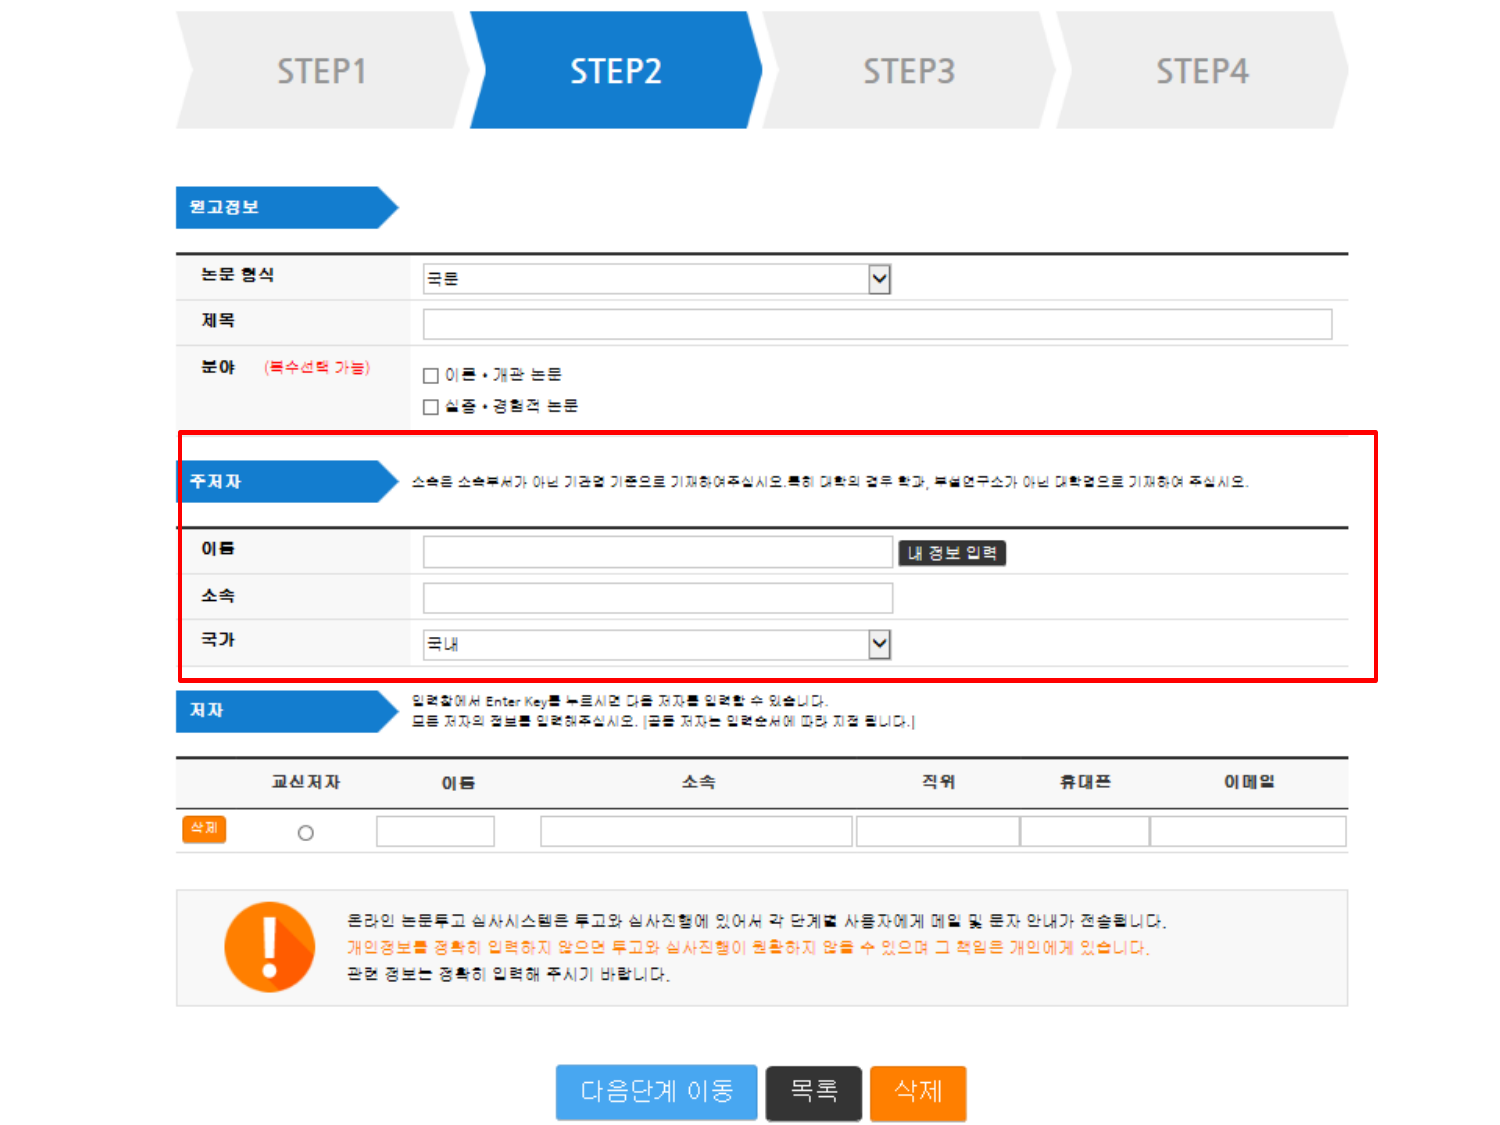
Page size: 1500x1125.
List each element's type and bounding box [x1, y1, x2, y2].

text_box [1372, 430, 1378, 683]
picture [131, 0, 1369, 1125]
